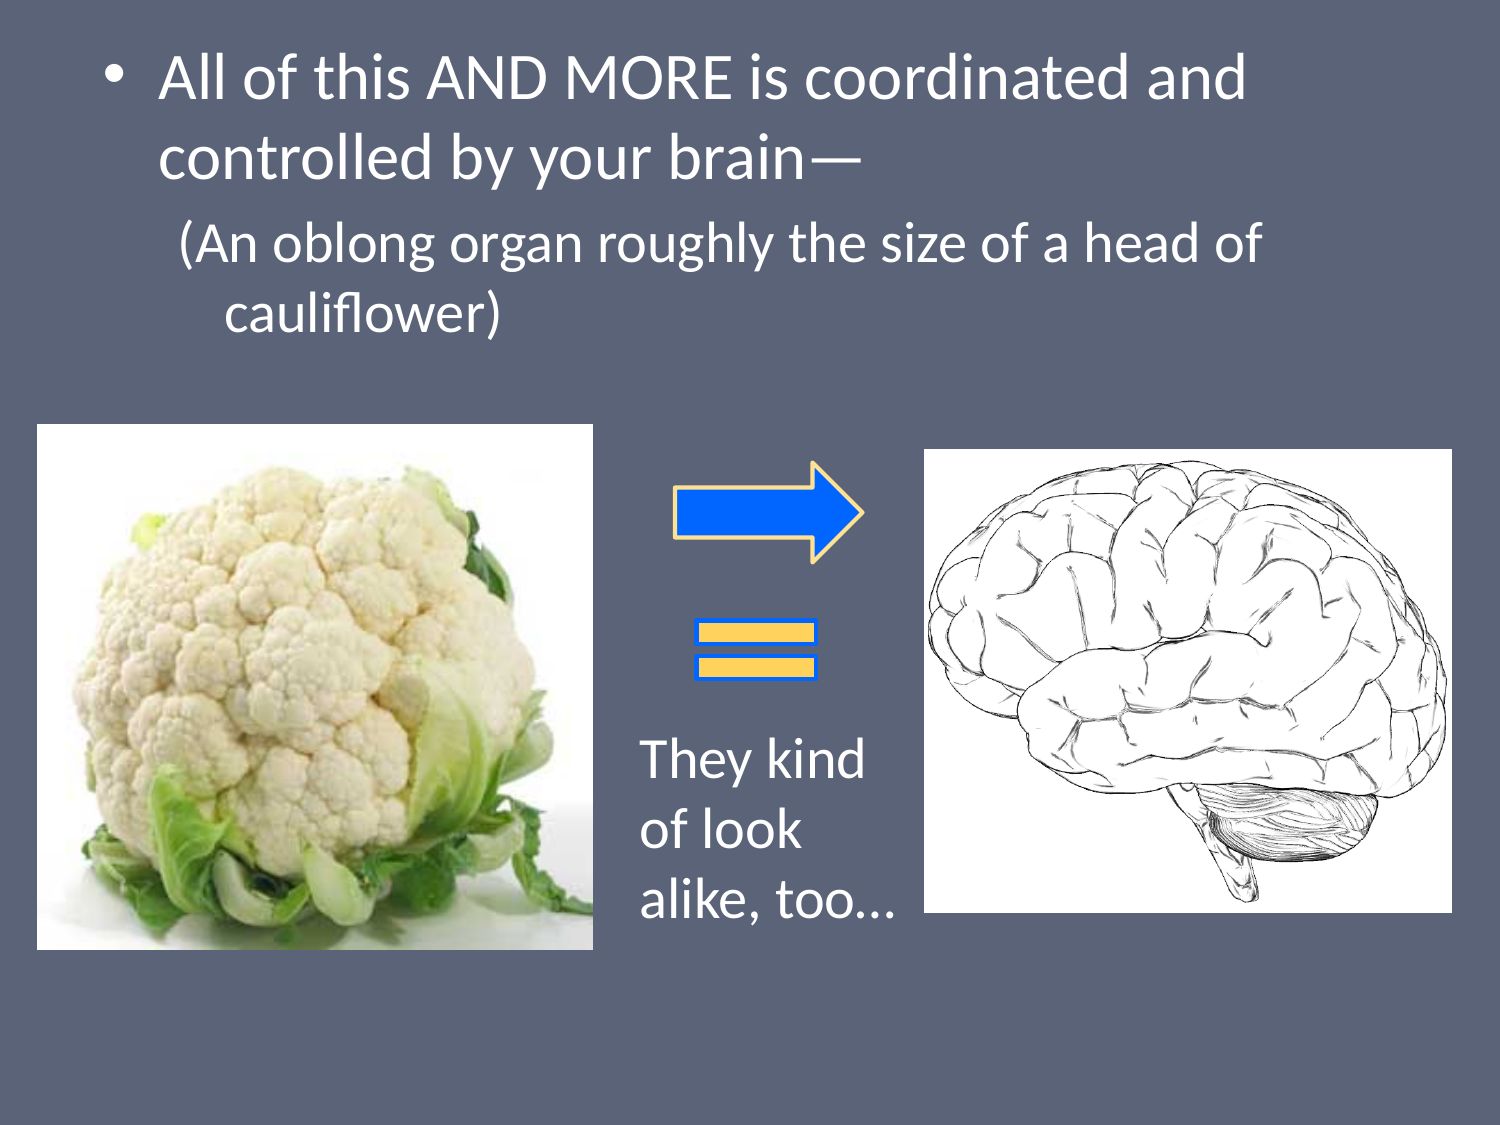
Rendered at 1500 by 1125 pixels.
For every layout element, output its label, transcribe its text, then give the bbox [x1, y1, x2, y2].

text_box [694, 654, 818, 681]
text_box [694, 618, 818, 646]
text_box They kind of look alike, too… [624, 712, 925, 938]
picture [924, 449, 1452, 913]
list All of this AND MORE is coordinated and controlled by your brain— (An oblong organ roughly the size of a head of cauliflower) [87, 24, 1438, 425]
picture [37, 424, 593, 951]
text_box [672, 460, 865, 565]
